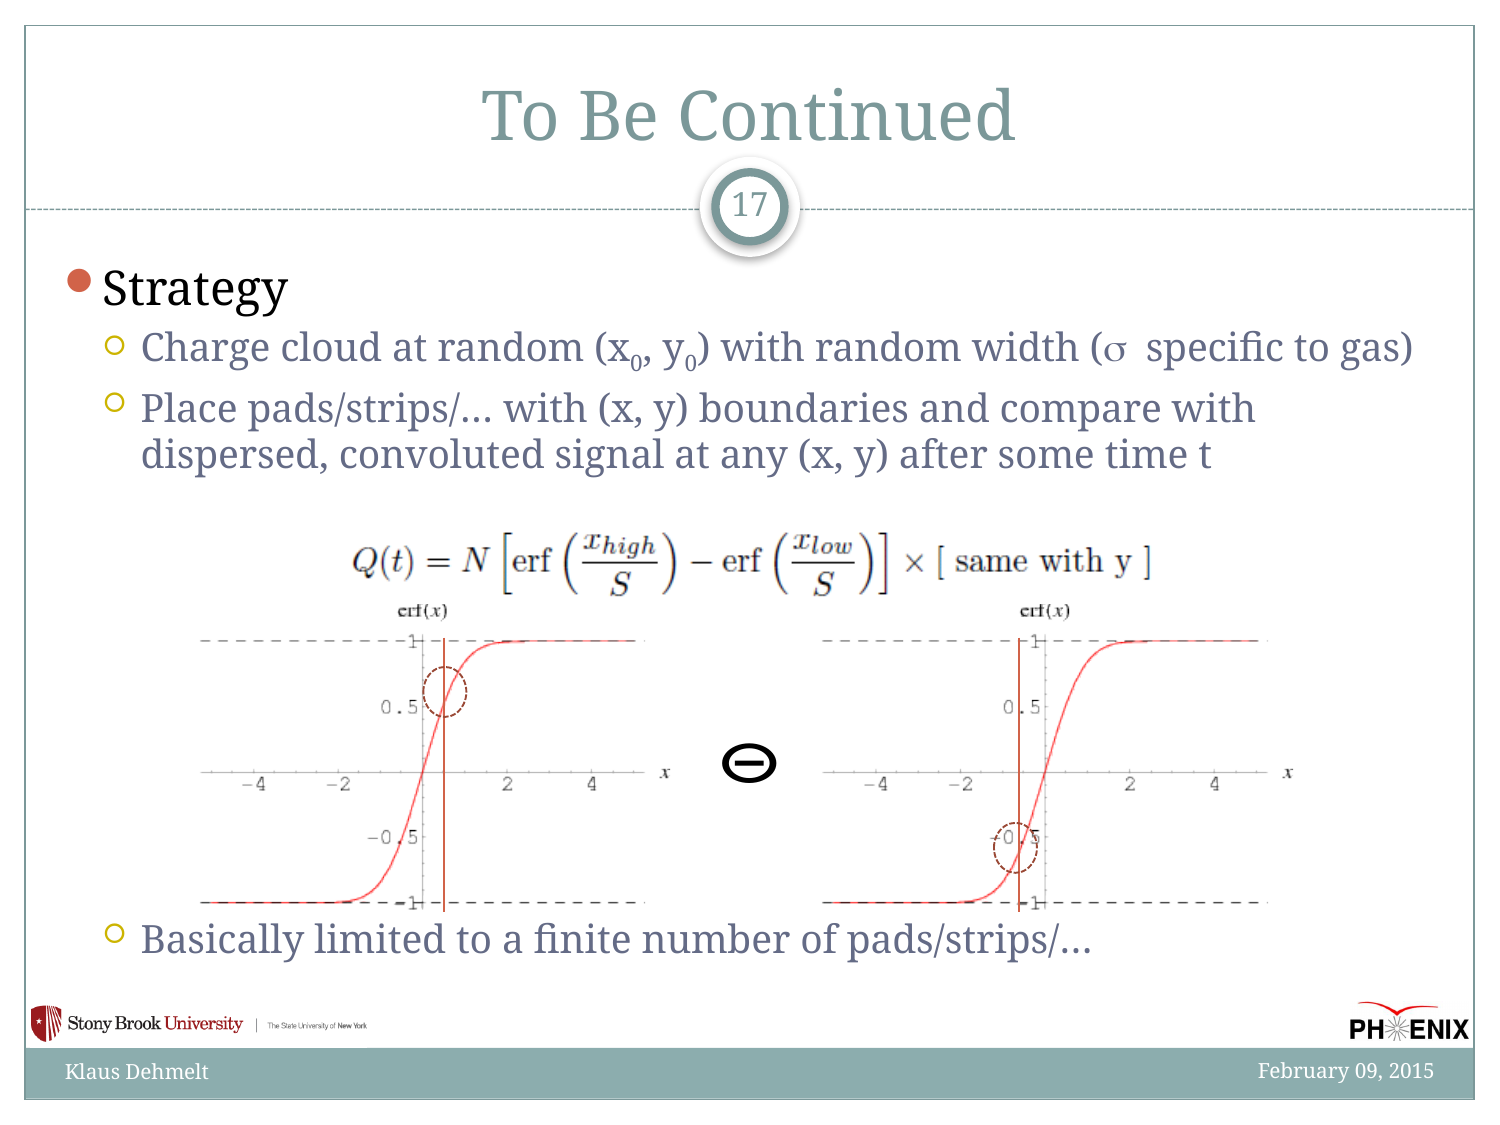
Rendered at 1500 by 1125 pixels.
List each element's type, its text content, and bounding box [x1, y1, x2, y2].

list Strategy Charge cloud at random (x0, y0) with random width (s specific to gas) Place pads/strips/… with (x, y) boundaries and compare with dispersed, convoluted signal at any (x, y) after some time t Basically limited to a finite number of pads/strips/… [49, 249, 1450, 1005]
picture [30, 994, 367, 1048]
title To Be Continued [49, 37, 1450, 162]
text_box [182, 595, 1318, 913]
footer Klaus Dehmelt [50, 1051, 638, 1112]
picture [1350, 1001, 1469, 1041]
slide_number 17 [712, 169, 788, 243]
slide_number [950, 1050, 1450, 1111]
picture [345, 520, 1155, 605]
